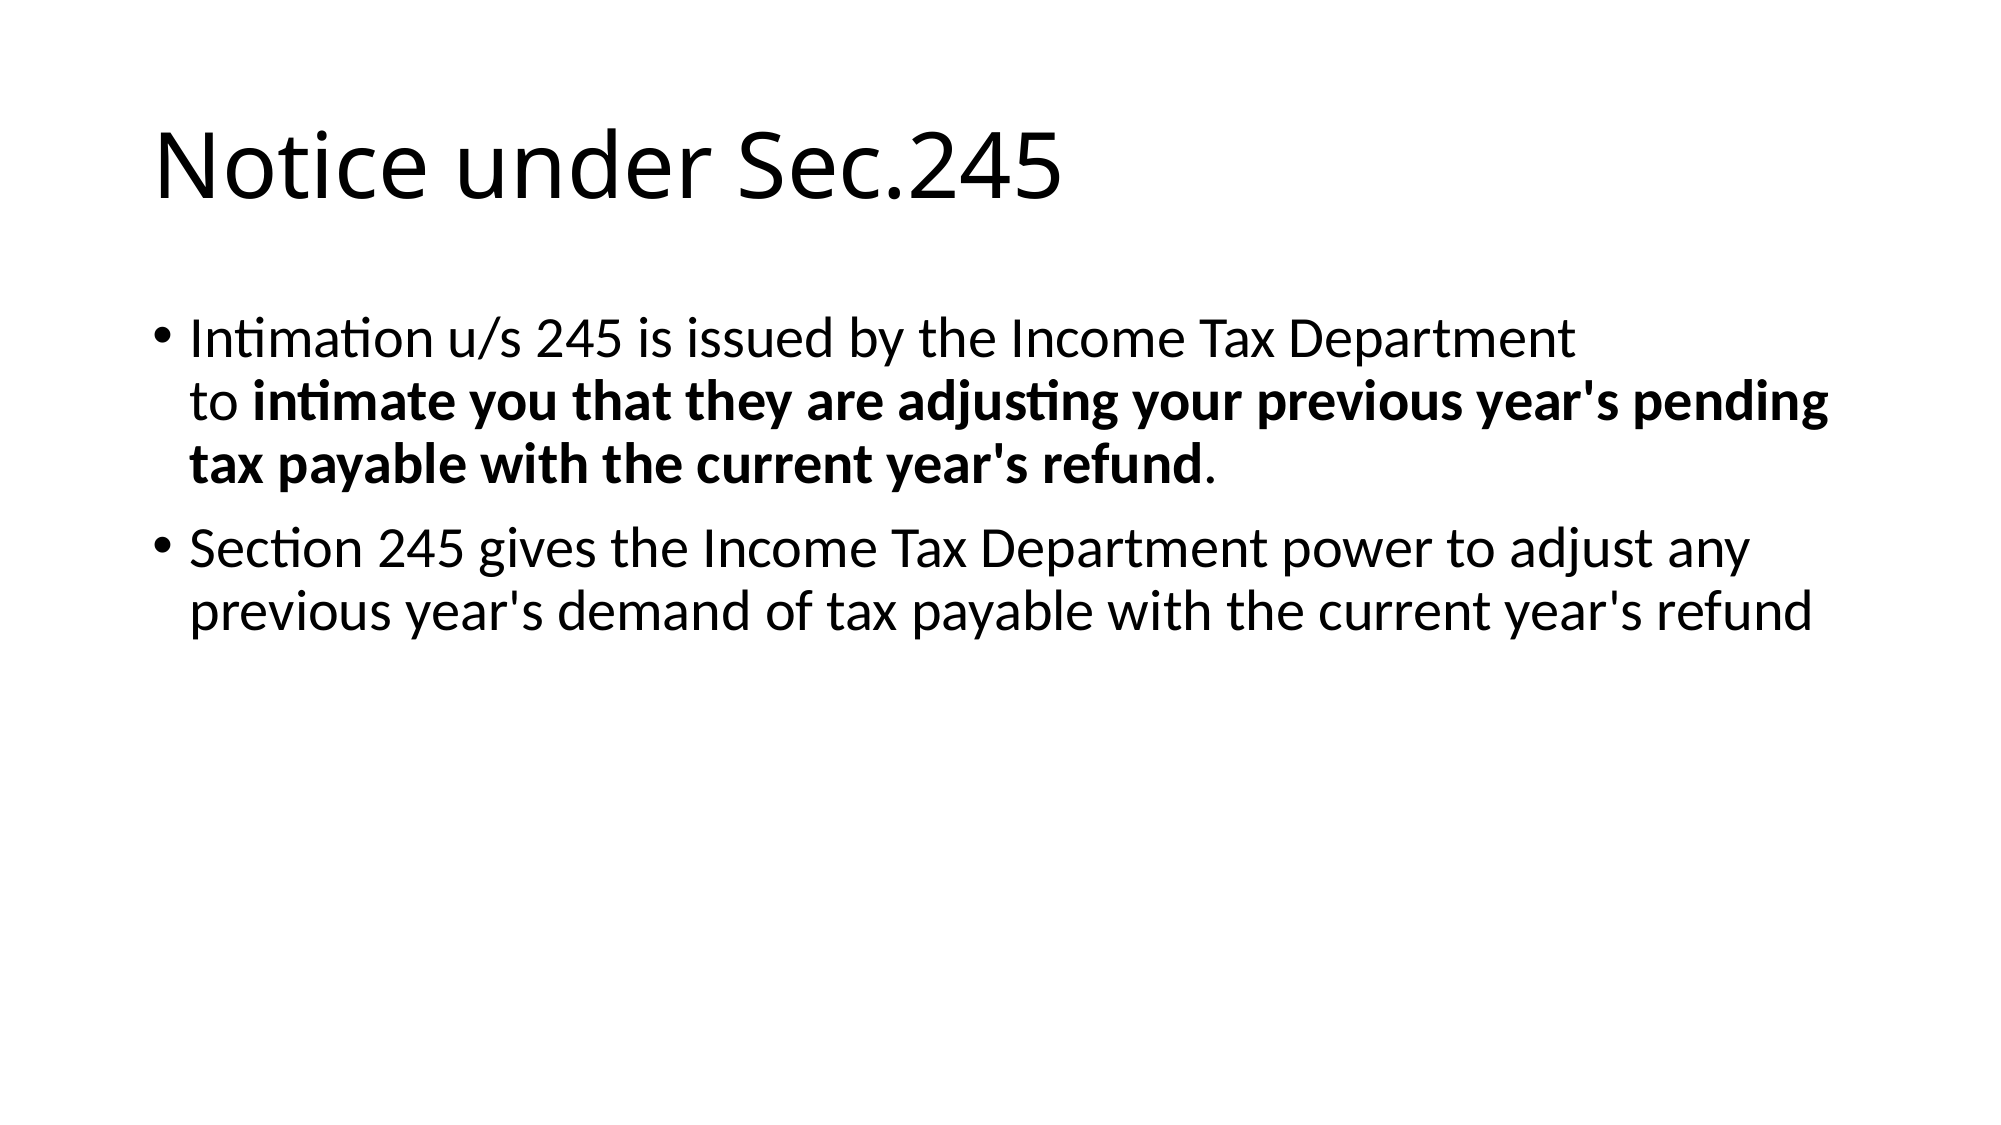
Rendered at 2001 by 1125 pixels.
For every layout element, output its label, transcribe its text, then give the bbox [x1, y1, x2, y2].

title Notice under Sec.245 [137, 59, 1863, 278]
list Intimation u/s 245 is issued by the Income Tax Department to intimate you that they are adjusting your previous year's pending tax payable with the current year's refund. Section 245 gives the Income Tax Department power to adjust any previous year's demand of tax payable with the current year's refund [137, 299, 1863, 1014]
